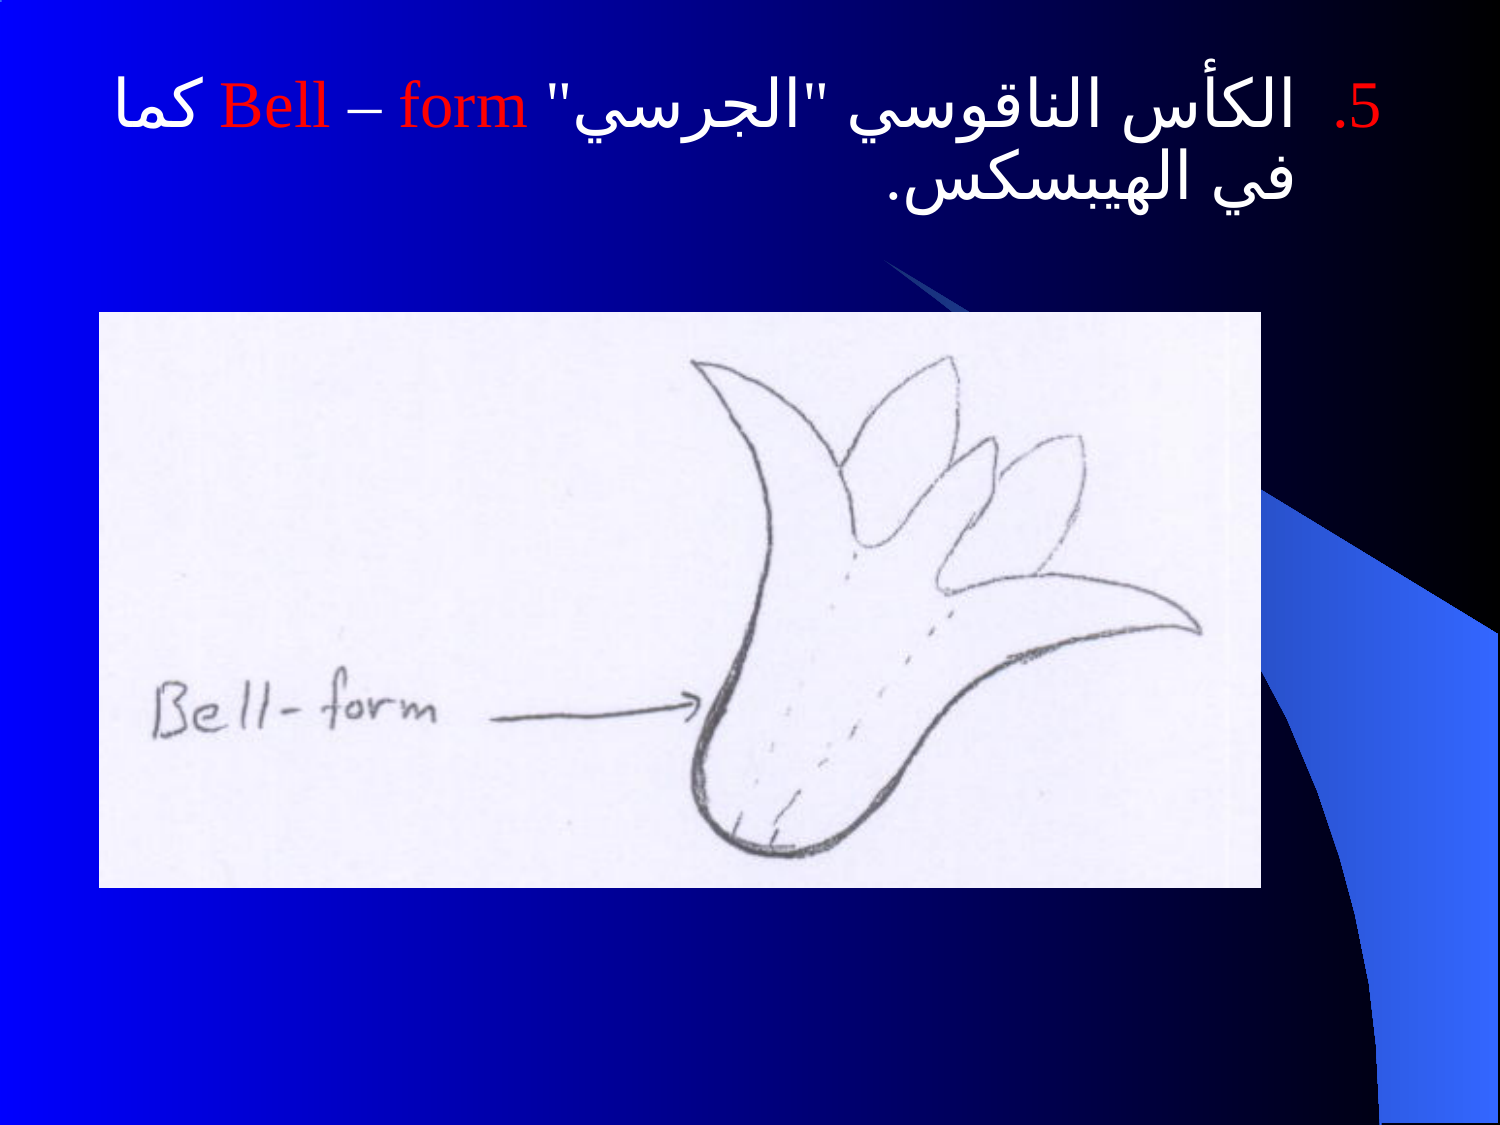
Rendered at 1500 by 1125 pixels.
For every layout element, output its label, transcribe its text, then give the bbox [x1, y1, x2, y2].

text_box الكأس الناقوسي "الجرسي" Bell – form كما في الهيبسكس. [62, 62, 1413, 200]
picture [99, 312, 1261, 888]
